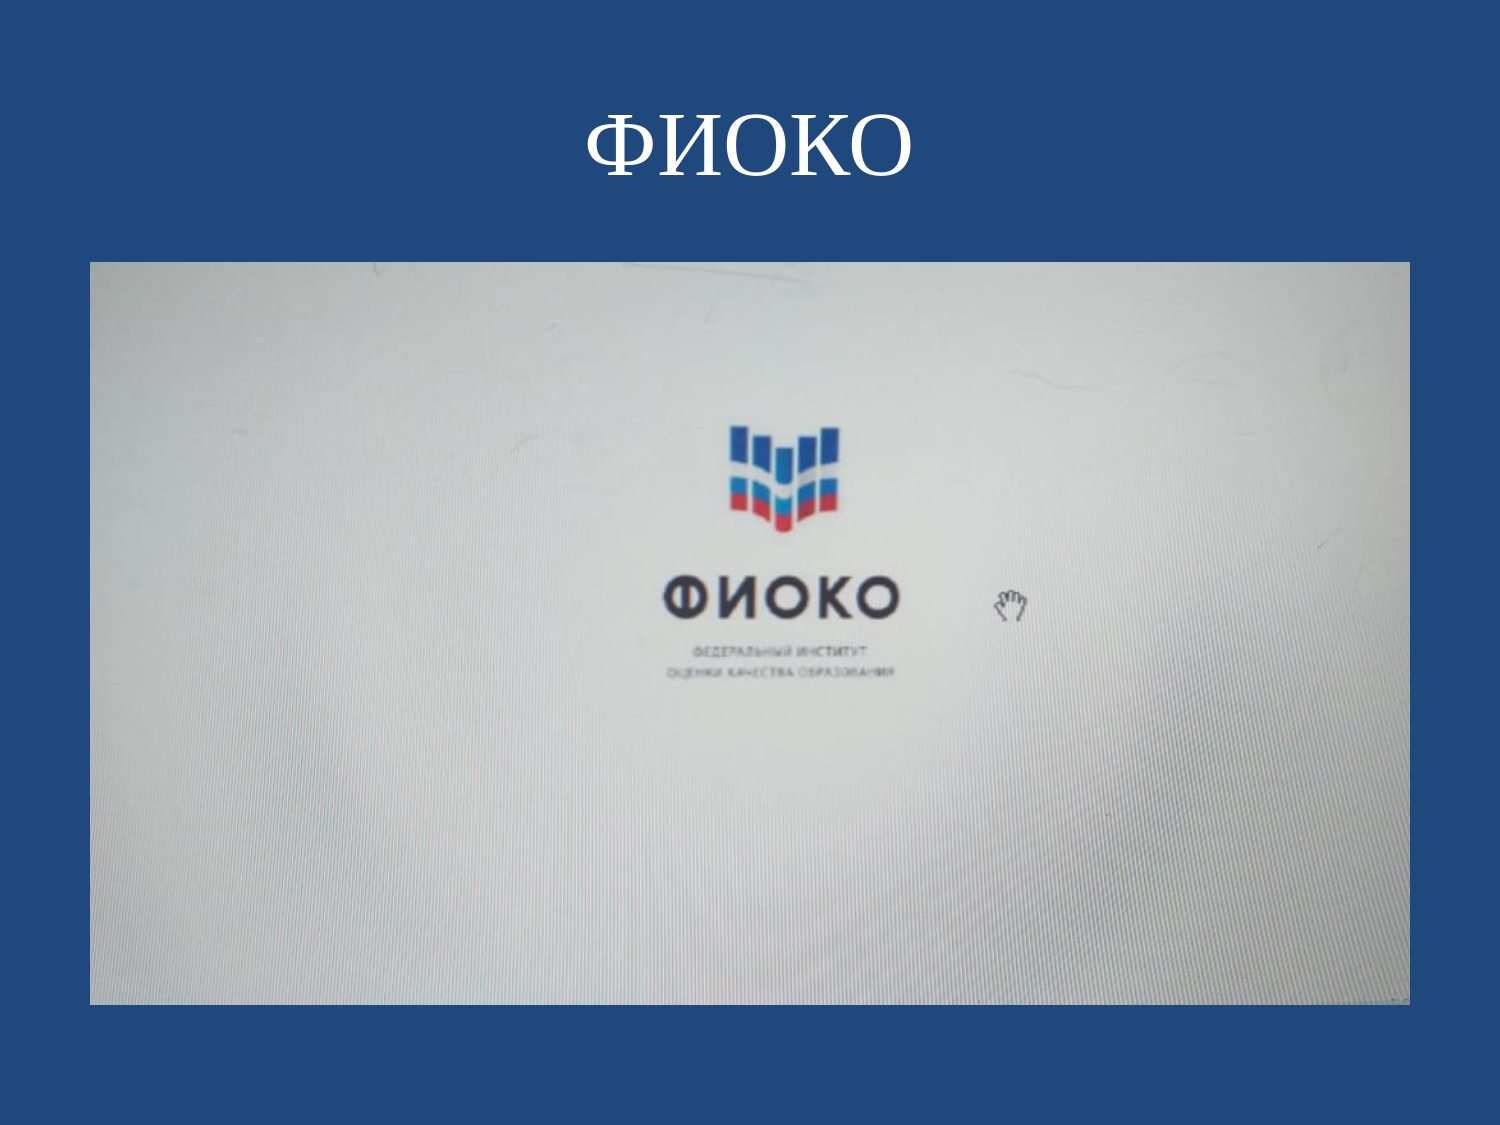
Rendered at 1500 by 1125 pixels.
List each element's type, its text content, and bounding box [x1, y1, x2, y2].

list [90, 262, 1410, 1006]
title ФИОКО [75, 45, 1425, 233]
